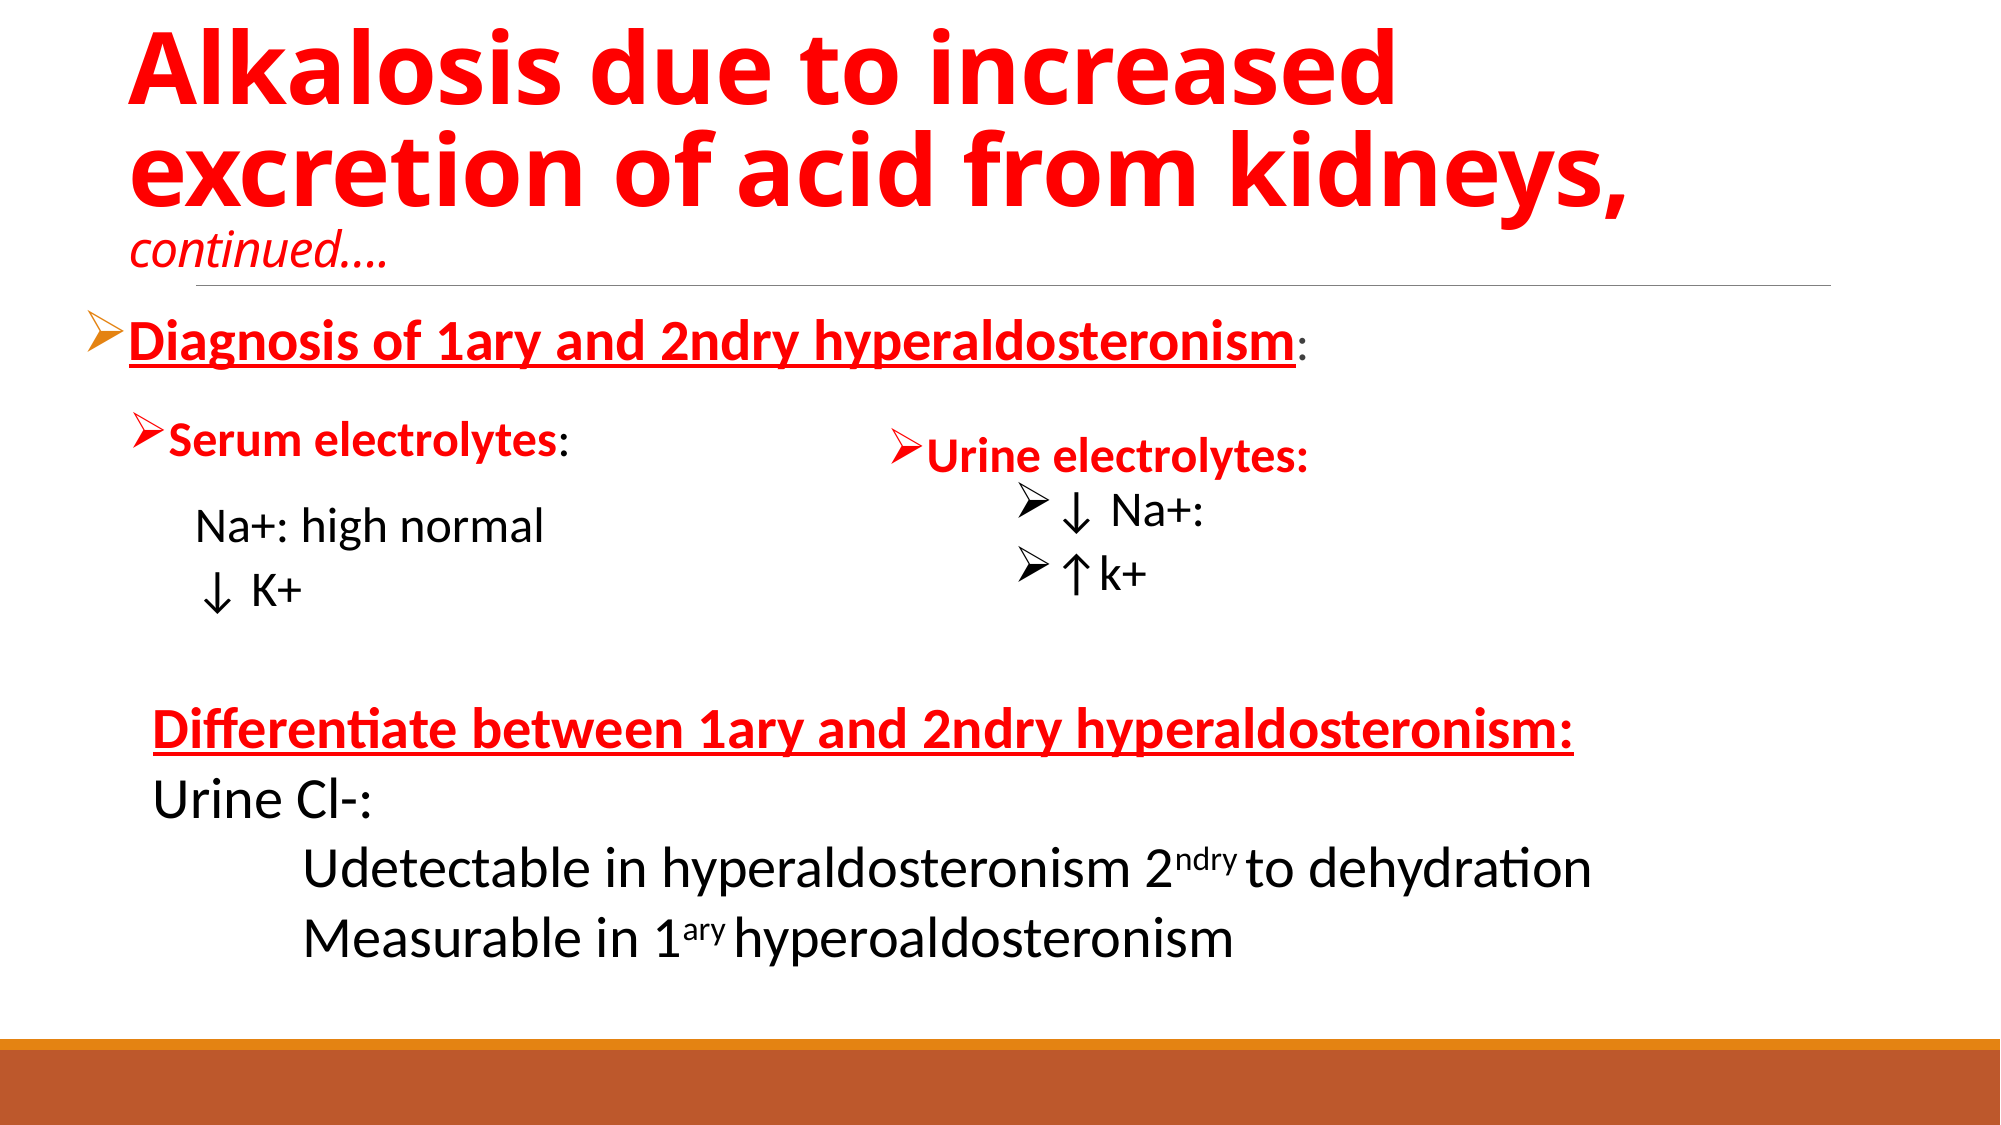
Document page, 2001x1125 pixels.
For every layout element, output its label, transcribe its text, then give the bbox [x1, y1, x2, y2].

text_box Differentiate between 1ary and 2ndry hyperaldosteronism: Urine Cl-: Udetectable in hyperaldosteronism 2ndry to dehydration Measurable in 1ary hyperoaldosteronism [138, 682, 1609, 977]
text_box Urine electrolytes: [872, 415, 1325, 490]
text_box ↓ Na+: ↑k+ [826, 468, 1284, 608]
title Alkalosis due to increased excretion of acid from kidneys, continued…. [113, 47, 1830, 285]
text_box Serum electrolytes: [0, 399, 734, 475]
list Diagnosis of 1ary and 2ndry hyperaldosteronism: [82, 302, 2000, 398]
text_box Na+: high normal ↓ K+ [150, 484, 627, 624]
